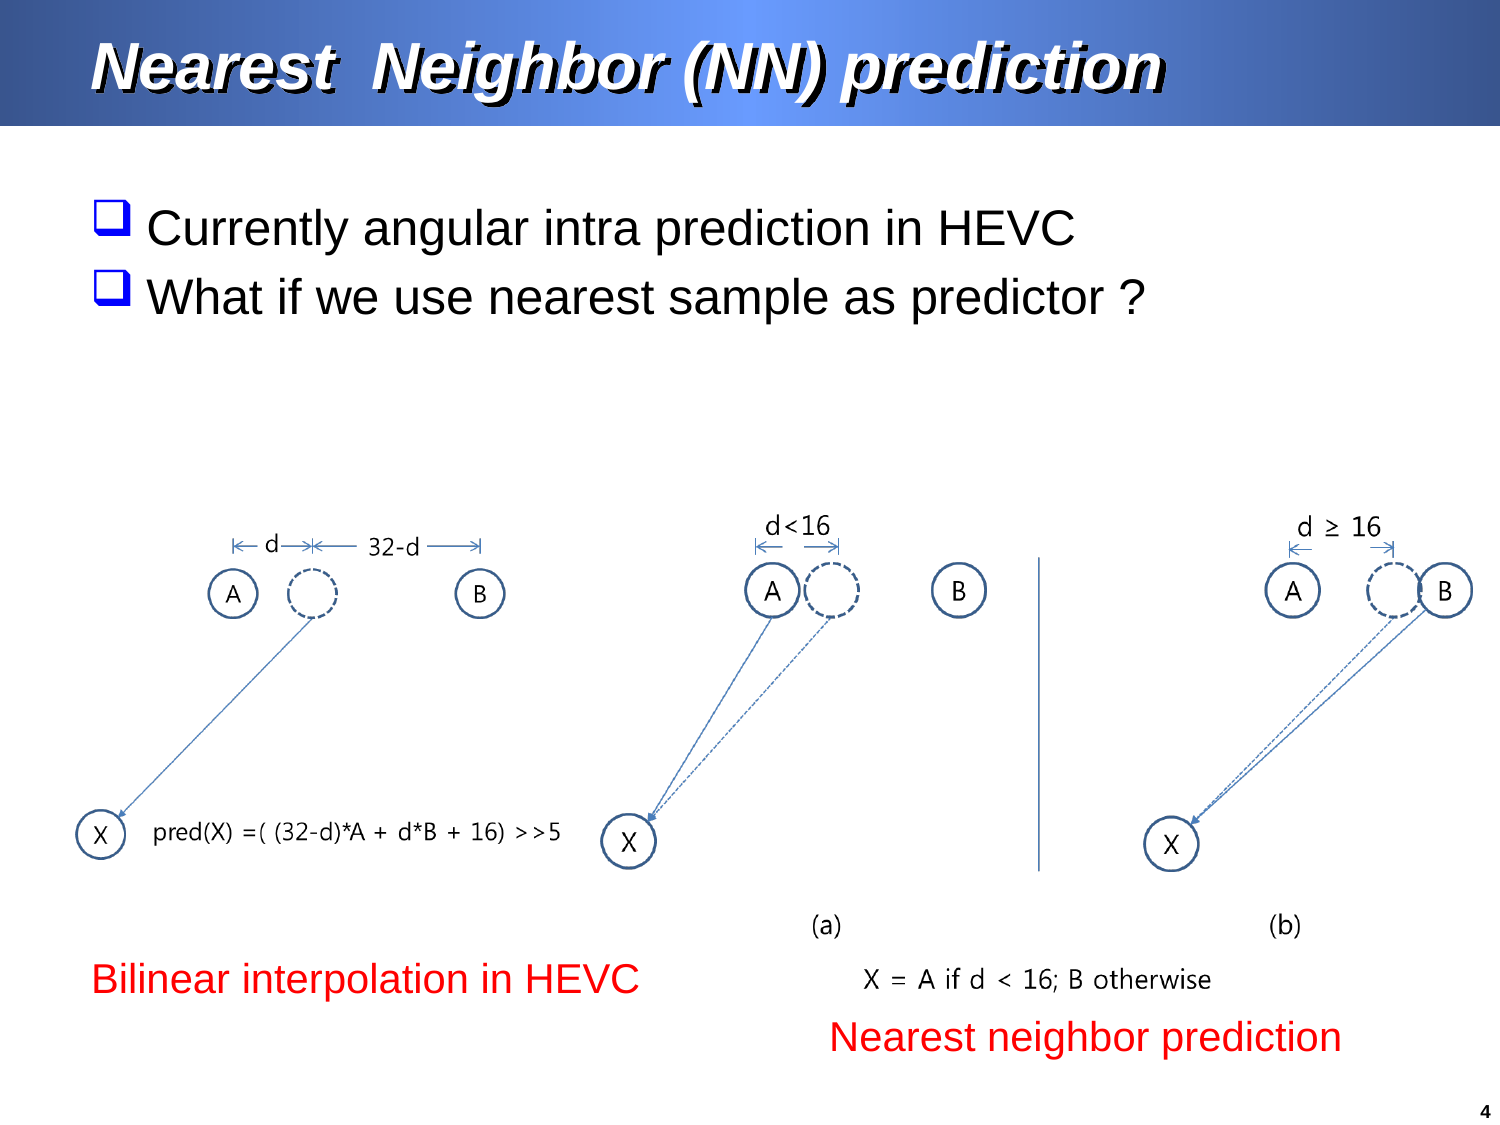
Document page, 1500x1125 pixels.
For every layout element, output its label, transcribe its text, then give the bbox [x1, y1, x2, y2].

text_box Bilinear interpolation in HEVC [76, 944, 594, 1010]
title Nearest Neighbor (NN) prediction [74, 12, 1426, 126]
picture [74, 519, 577, 864]
list Currently angular intra prediction in HEVC What if we use nearest sample as predictor ? [74, 187, 1426, 1006]
slide_number 4 [1368, 1091, 1500, 1125]
picture [599, 499, 1474, 1011]
text_box Nearest neighbor prediction [814, 1019, 1358, 1068]
